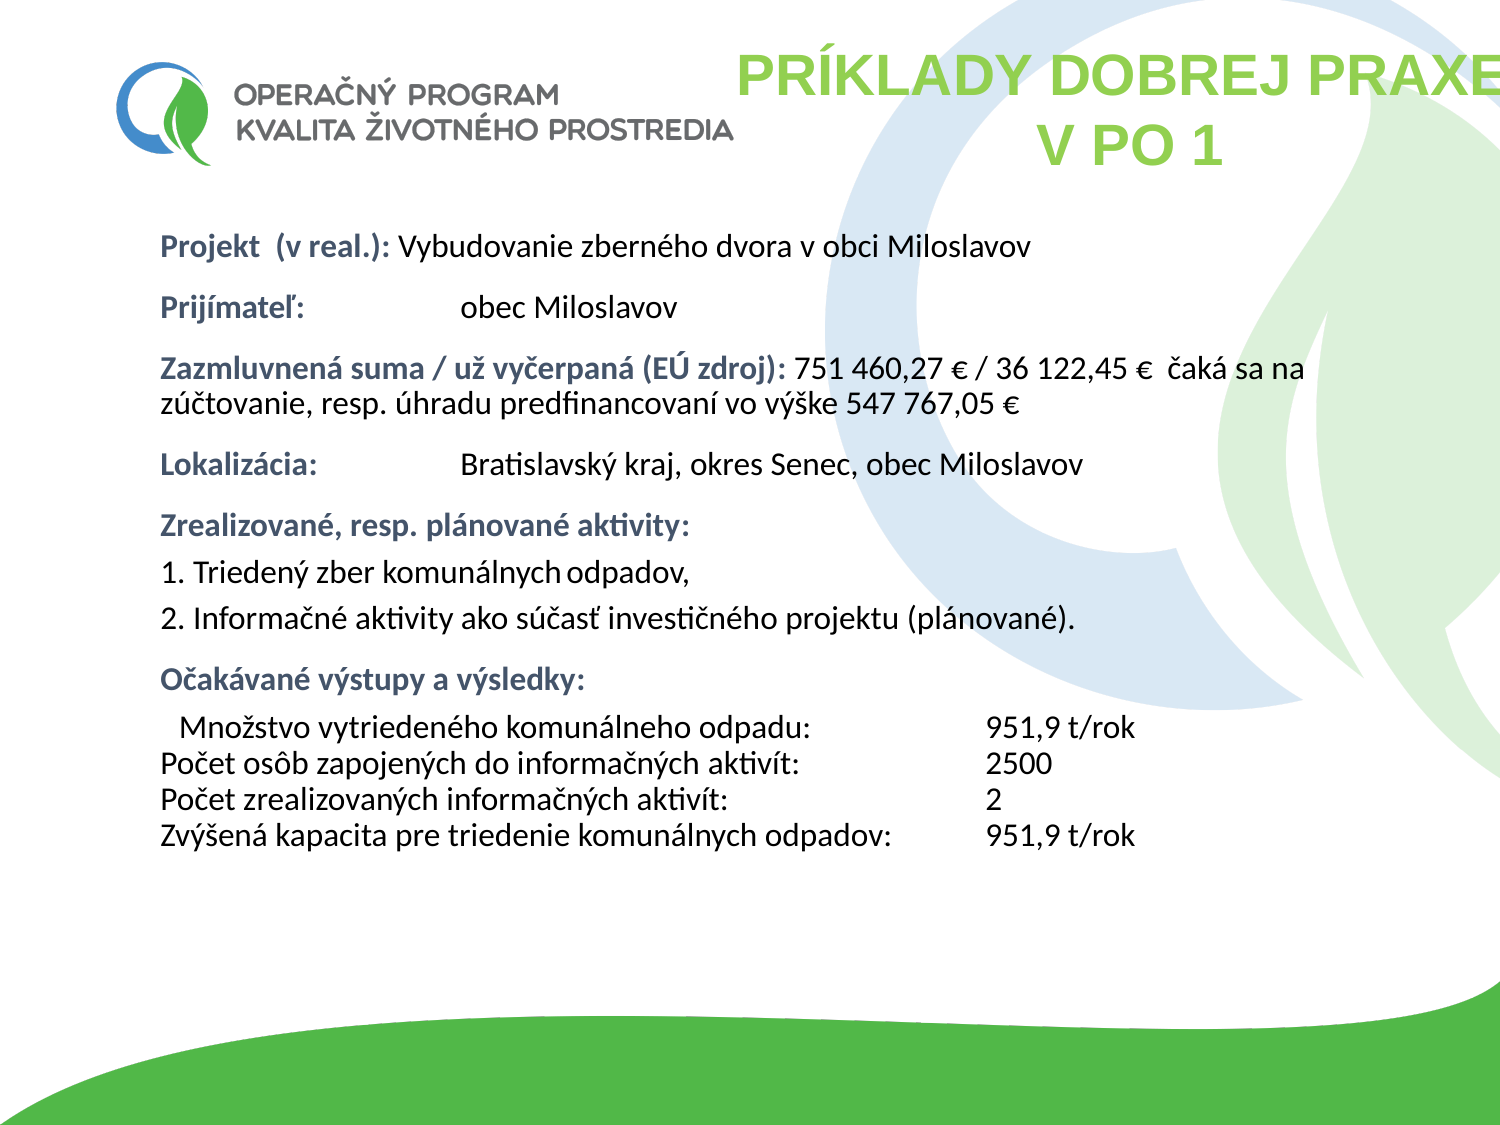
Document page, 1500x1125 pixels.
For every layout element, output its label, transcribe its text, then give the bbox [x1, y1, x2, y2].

picture [0, 0, 1500, 1125]
text_box Projekt (v real.): Vybudovanie zberného dvora v obci Miloslavov Prijímateľ: obec Miloslavov Zazmluvnená suma / už vyčerpaná (EÚ zdroj): 751 460,27 € / 36 122,45 € čaká sa na zúčtovanie, resp. úhradu predfinancovaní vo výške 547 767,05 € Lokalizácia: Bratislavský kraj, okres Senec, obec Miloslavov Zrealizované, resp. plánované aktivity: 1. Triedený zber komunálnych odpadov, 2. Informačné aktivity ako súčasť investičného projektu (plánované). Očakávané výstupy a výsledky: Množstvo vytriedeného komunálneho odpadu: 951,9 t/rok Počet osôb zapojených do informačných aktivít: 2500 Počet zrealizovaných informačných aktivít: 2 Zvýšená kapacita pre triedenie komunálnych odpadov: 951,9 t/rok [70, 221, 1421, 982]
text_box Príklady dobrej praxe v PO 1 [721, 29, 1500, 185]
